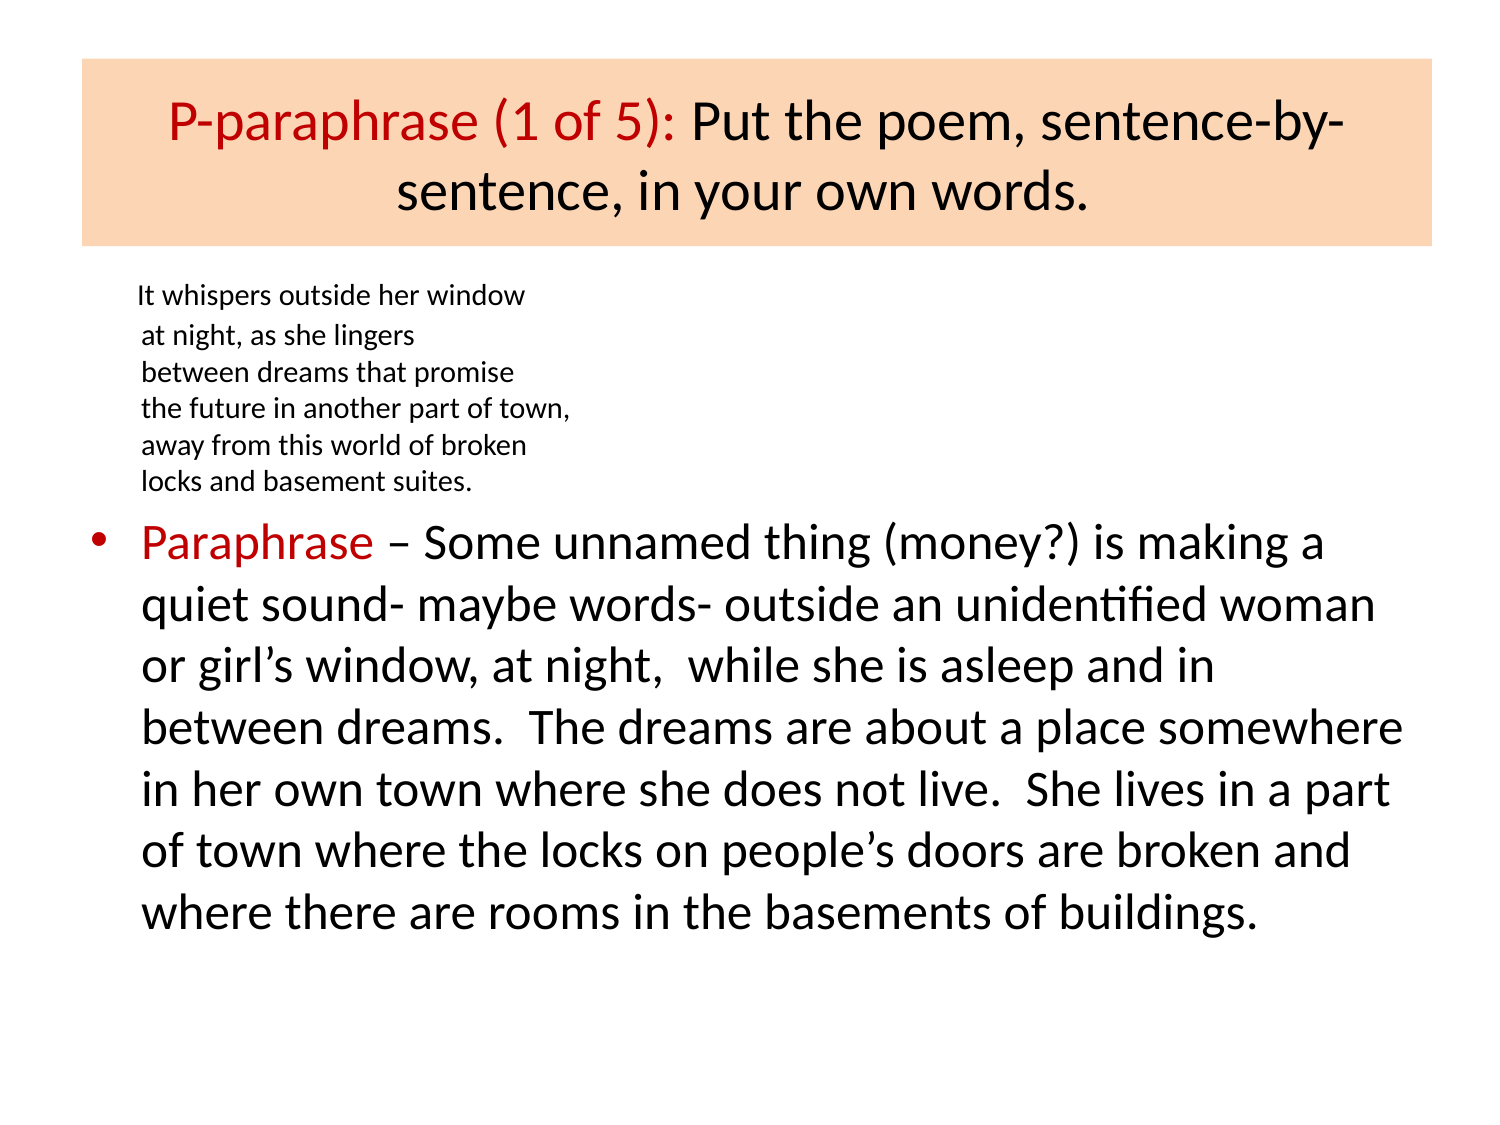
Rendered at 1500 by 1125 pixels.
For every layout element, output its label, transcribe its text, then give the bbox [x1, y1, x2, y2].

list It whispers outside her window at night, as she lingers between dreams that promise the future in another part of town, away from this world of broken locks and basement suites. Paraphrase – Some unnamed thing (money?) is making a quiet sound- maybe words- outside an unidentified woman or girl’s window, at night, while she is asleep and in between dreams. The dreams are about a place somewhere in her own town where she does not live. She lives in a part of town where the locks on people’s doors are broken and where there are rooms in the basements of buildings. [75, 246, 1425, 1005]
title P-paraphrase (1 of 5): Put the poem, sentence-by-sentence, in your own words. [82, 58, 1432, 247]
